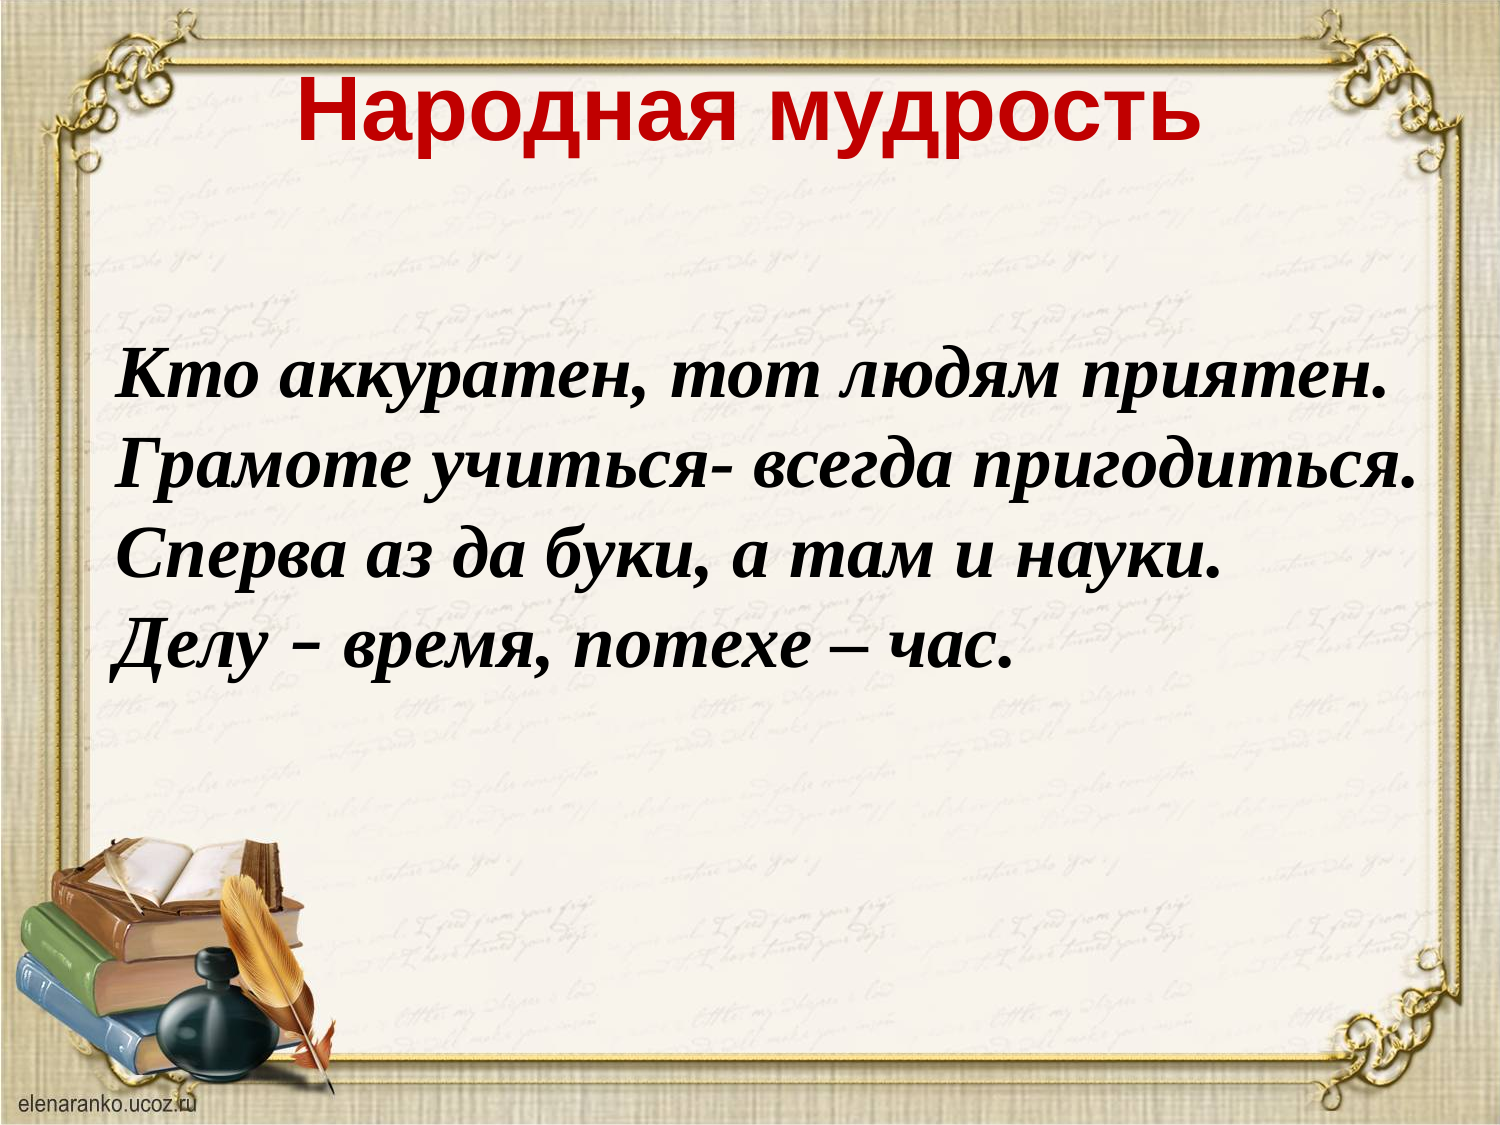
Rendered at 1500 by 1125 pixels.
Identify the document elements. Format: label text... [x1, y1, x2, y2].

text_box Кто аккуратен, тот людям приятен. Грамоте учиться- всегда пригодиться. Сперва аз да буки, а там и науки. Делу – время, потехе – час. [100, 315, 1471, 691]
title Народная мудрость [75, 0, 1425, 209]
picture [0, 0, 1500, 1125]
